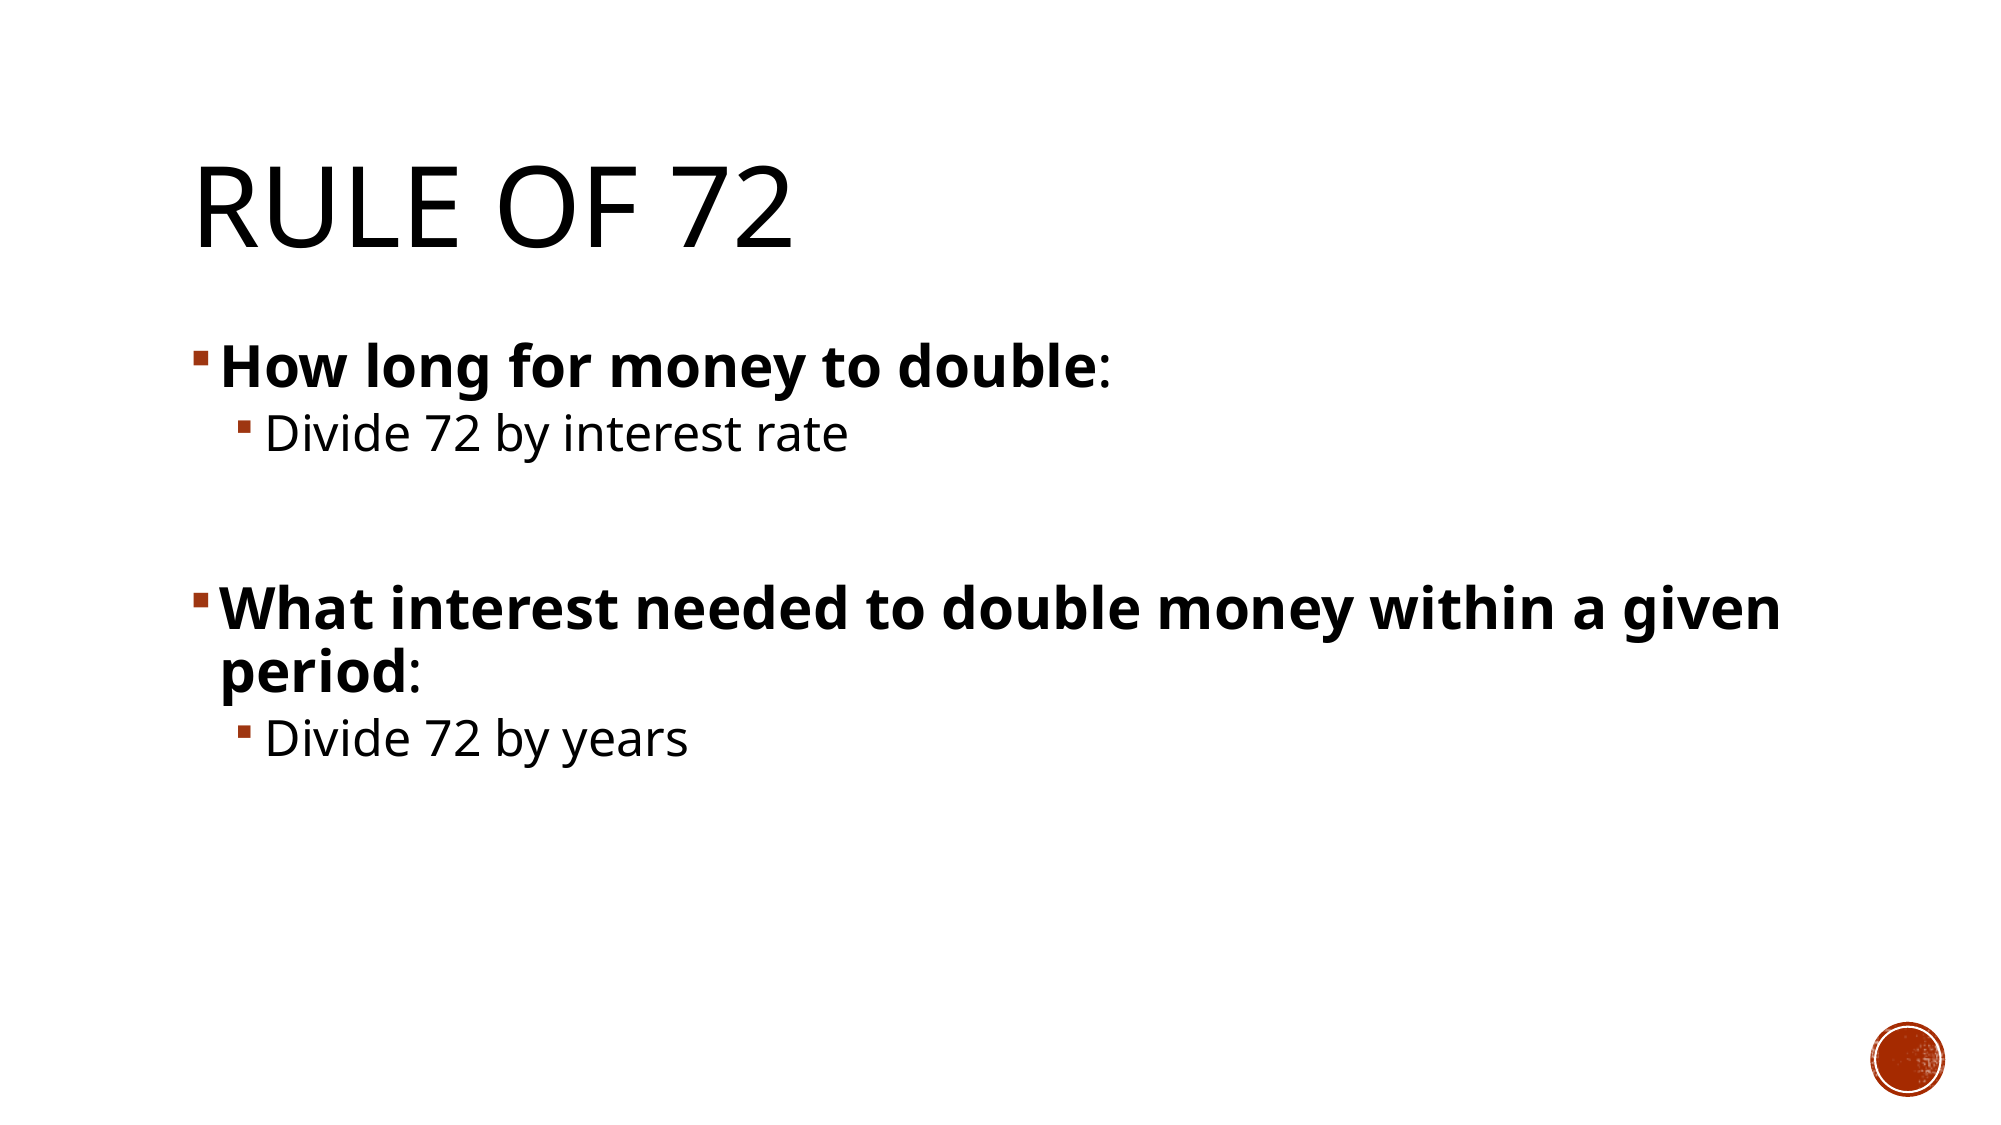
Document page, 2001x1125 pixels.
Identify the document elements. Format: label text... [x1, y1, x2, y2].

title Rule of 72 [175, 79, 1826, 329]
list How long for money to double: Divide 72 by interest rate What interest needed to double money within a given period: Divide 72 by years [174, 329, 1859, 1013]
